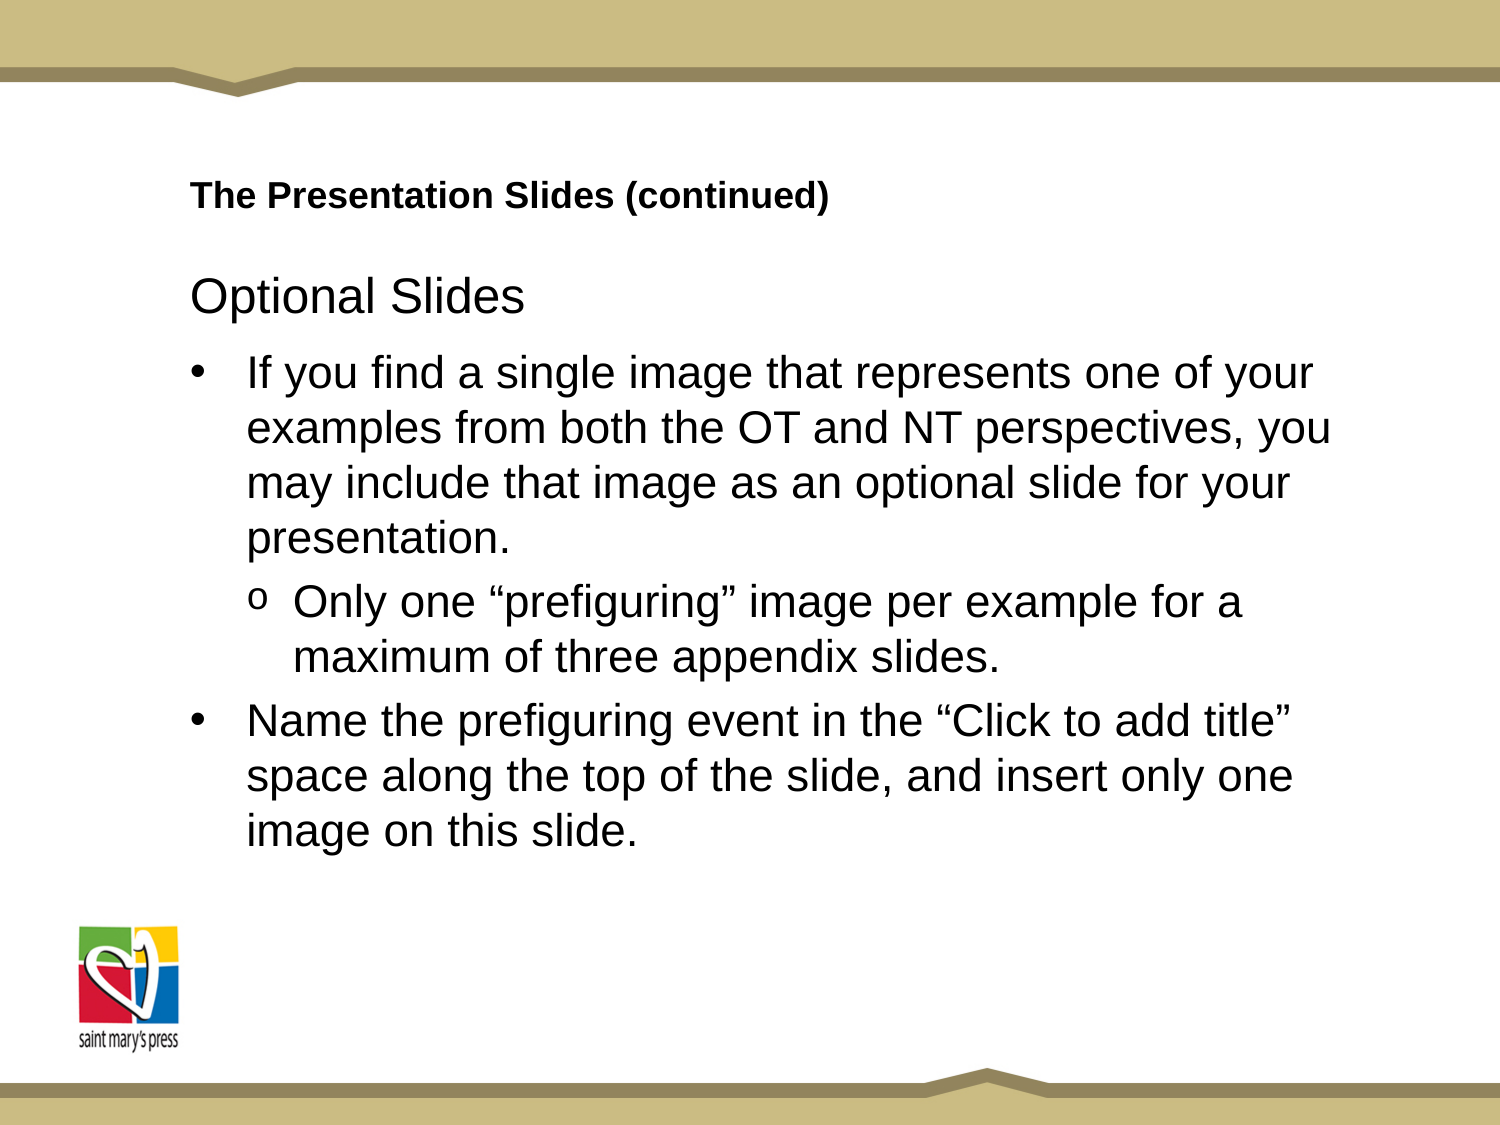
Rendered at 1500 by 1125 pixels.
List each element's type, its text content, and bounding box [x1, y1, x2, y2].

picture [0, 0, 1500, 1125]
list Optional Slides [174, 255, 963, 335]
text_box If you find a single image that represents one of your examples from both the OT and NT perspectives, you may include that image as an optional slide for your presentation. Only one “prefiguring” image per example for a maximum of three appendix slides. Name the prefiguring event in the “Click to add title” space along the top of the slide, and insert only one image on this slide. [174, 335, 1400, 1054]
title The Presentation Slides (continued) [174, 149, 1500, 238]
